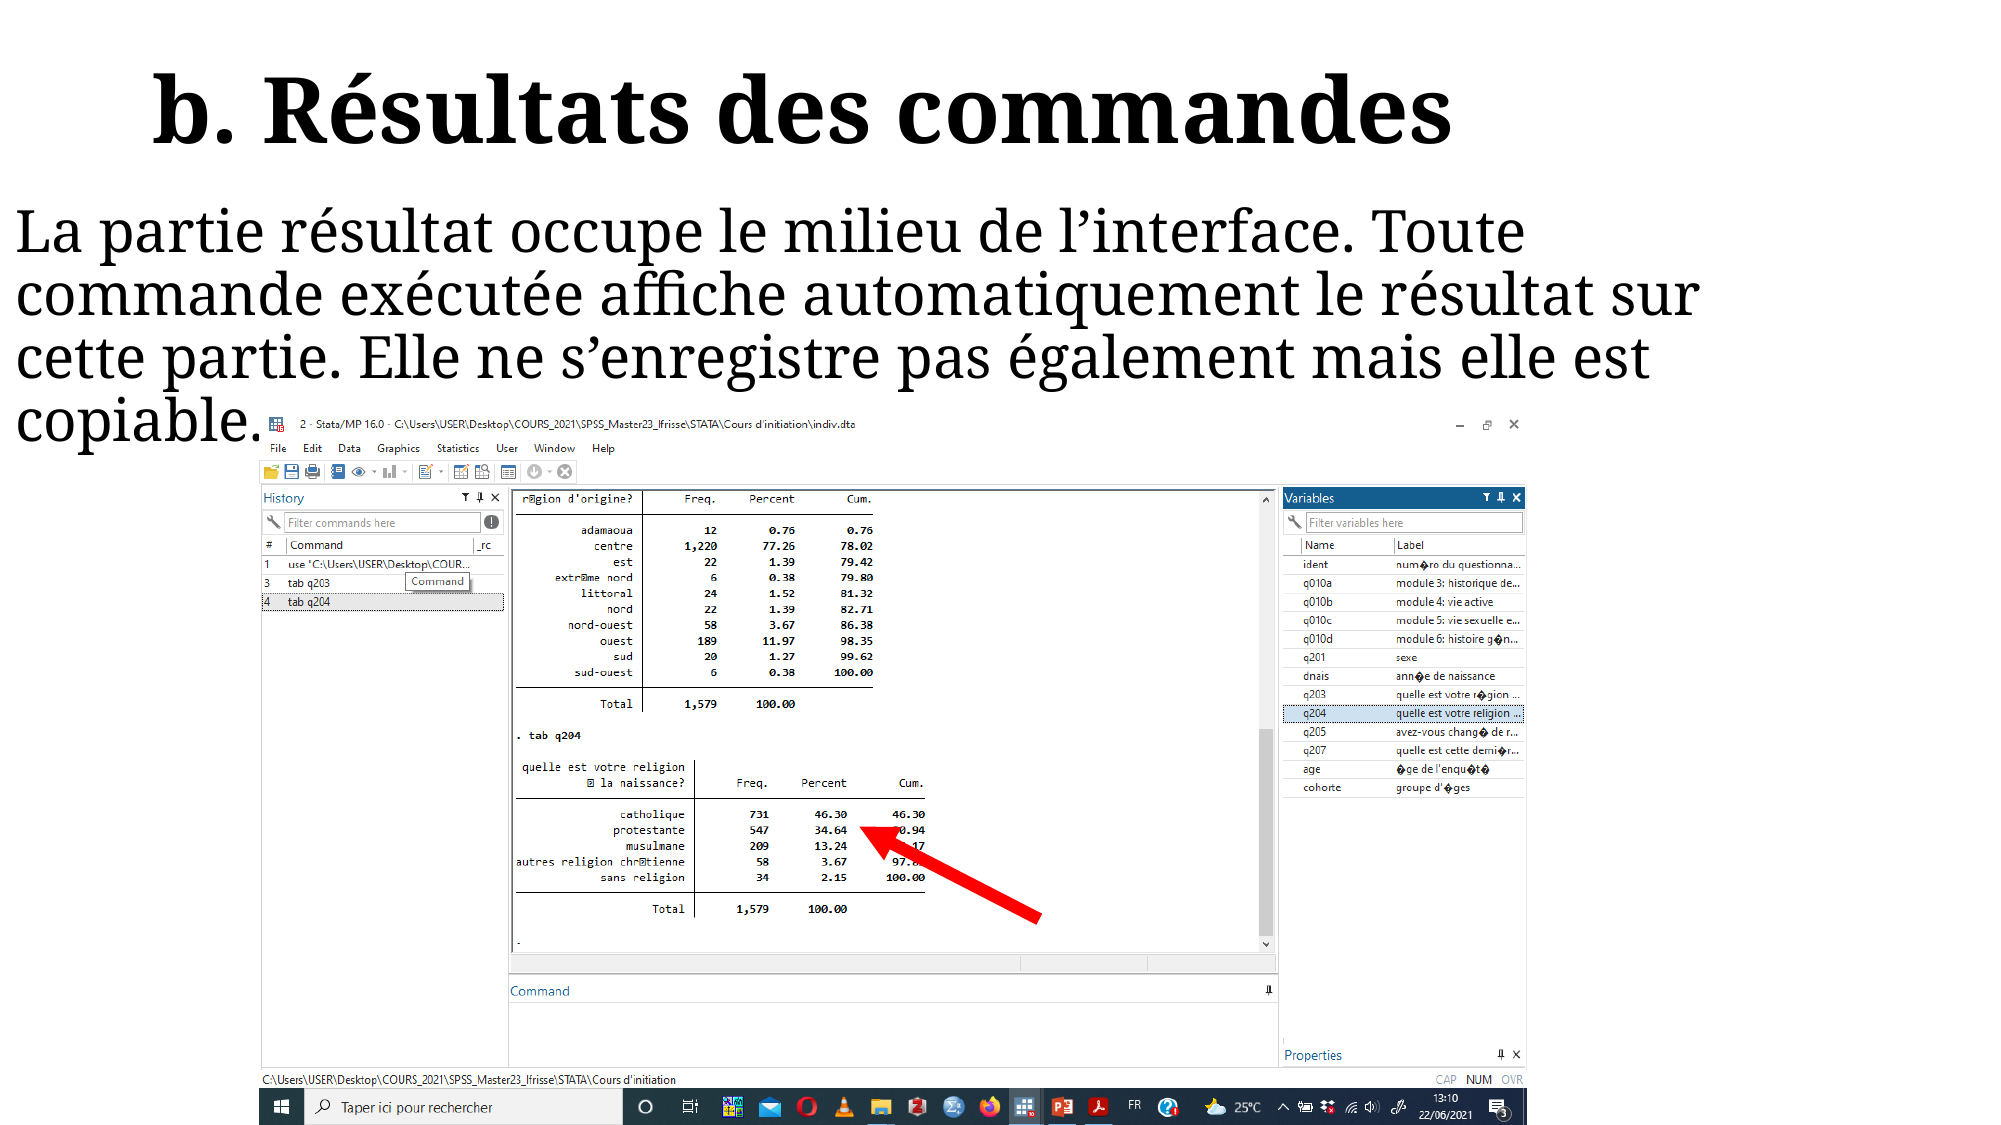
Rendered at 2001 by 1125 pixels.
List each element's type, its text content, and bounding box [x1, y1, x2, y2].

list La partie résultat occupe le milieu de l’interface. Toute commande exécutée affiche automatiquement le résultat sur cette partie. Elle ne s’enregistre pas également mais elle est copiable. [0, 195, 1863, 1014]
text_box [859, 826, 1040, 920]
title b. Résultats des commandes [137, 59, 1863, 195]
picture [259, 412, 1527, 1125]
